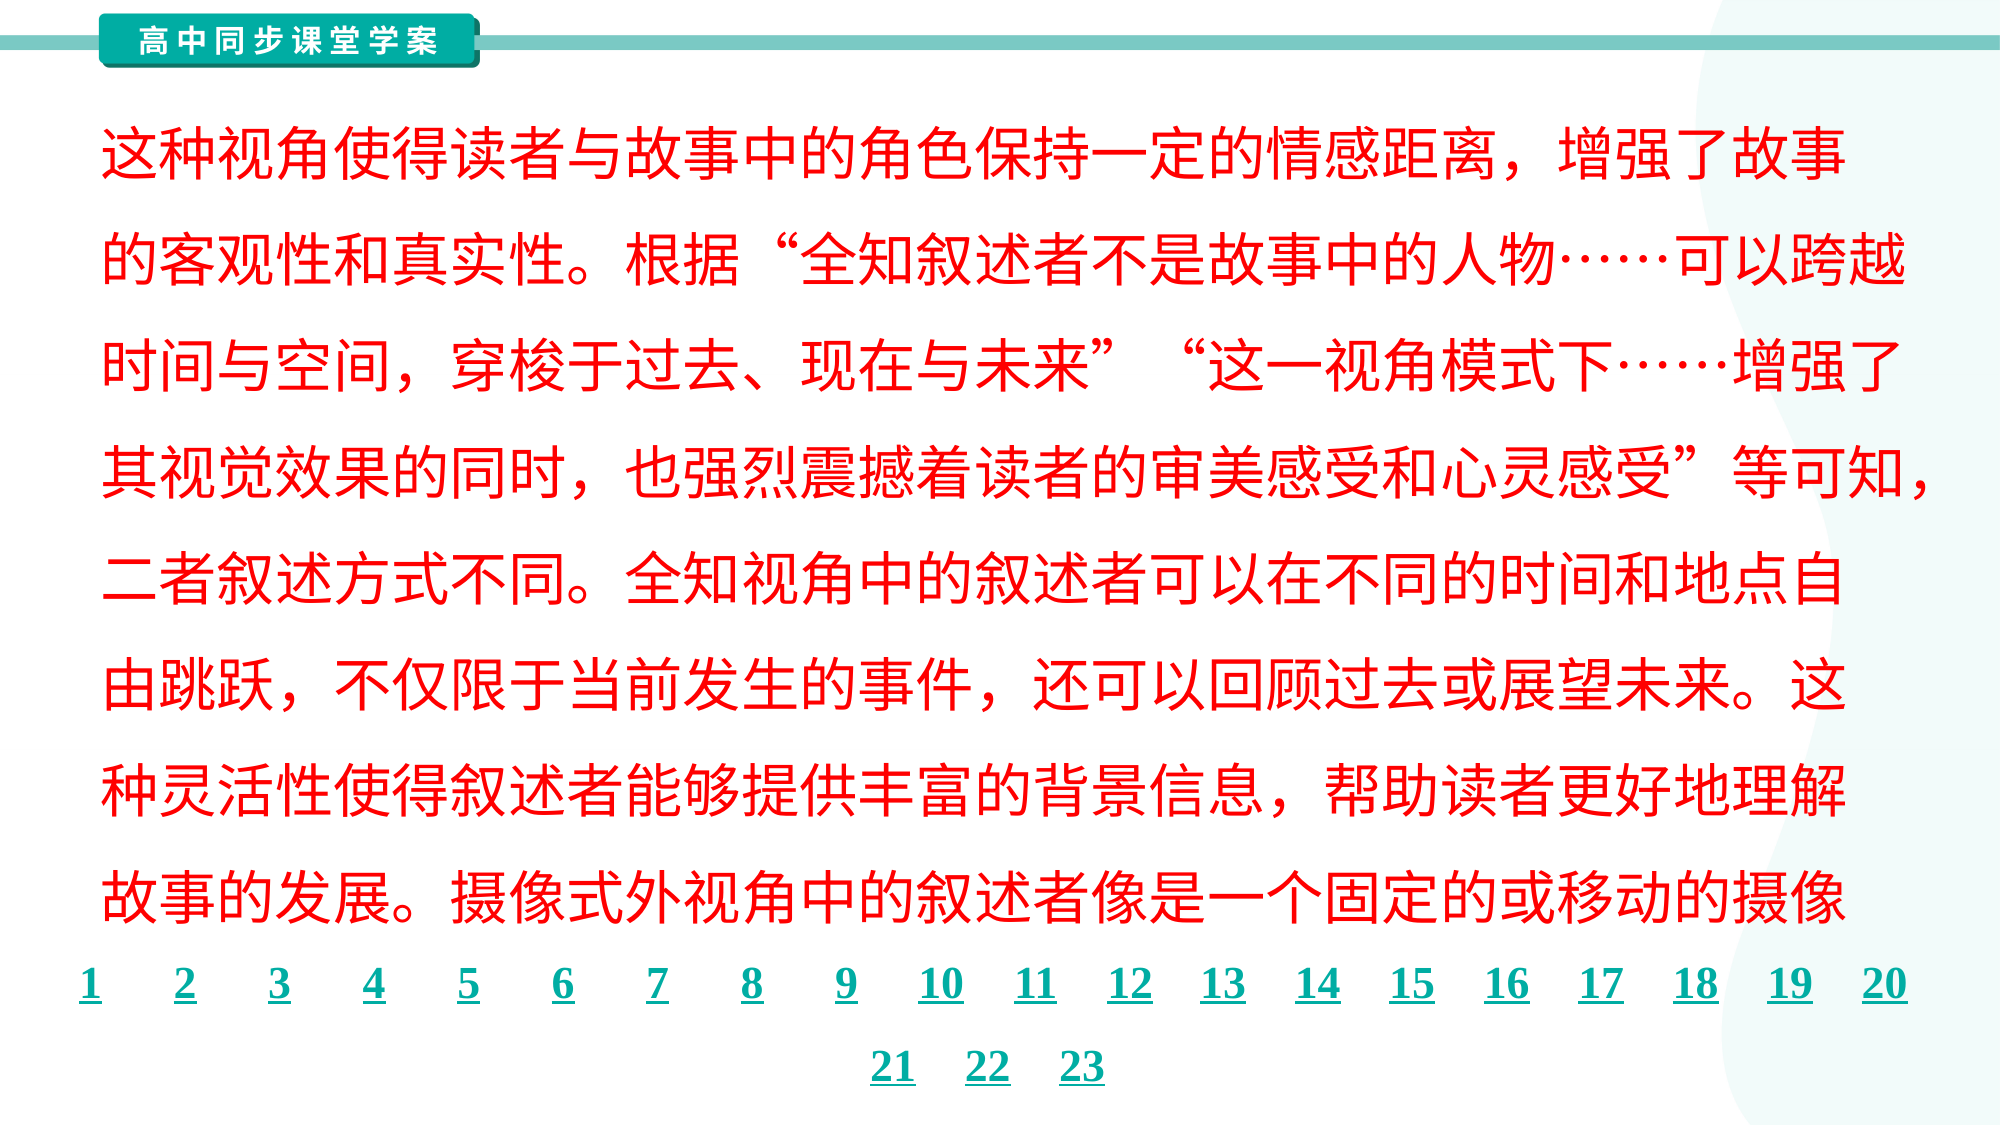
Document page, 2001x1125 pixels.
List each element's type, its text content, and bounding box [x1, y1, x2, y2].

picture [0, 0, 2000, 1125]
text_box 这种视角使得读者与故事中的角色保持一定的情感距离，增强了故事 的客观性和真实性。根据“全知叙述者不是故事中的人物……可以跨越 时间与空间，穿梭于过去、现在与未来”“这一视角模式下……增强了 其视觉效果的同时，也强烈震撼着读者的审美感受和心灵感受”等可知， 二者叙述方式不同。全知视角中的叙述者可以在不同的时间和地点自 由跳跃，不仅限于当前发生的事件，还可以回顾过去或展望未来。这 种灵活性使得叙述者能够提供丰富的背景信息，帮助读者更好地理解 故事的发展。摄像式外视角中的叙述者像是一个固定的或移动的摄像 [100, 76, 1899, 931]
